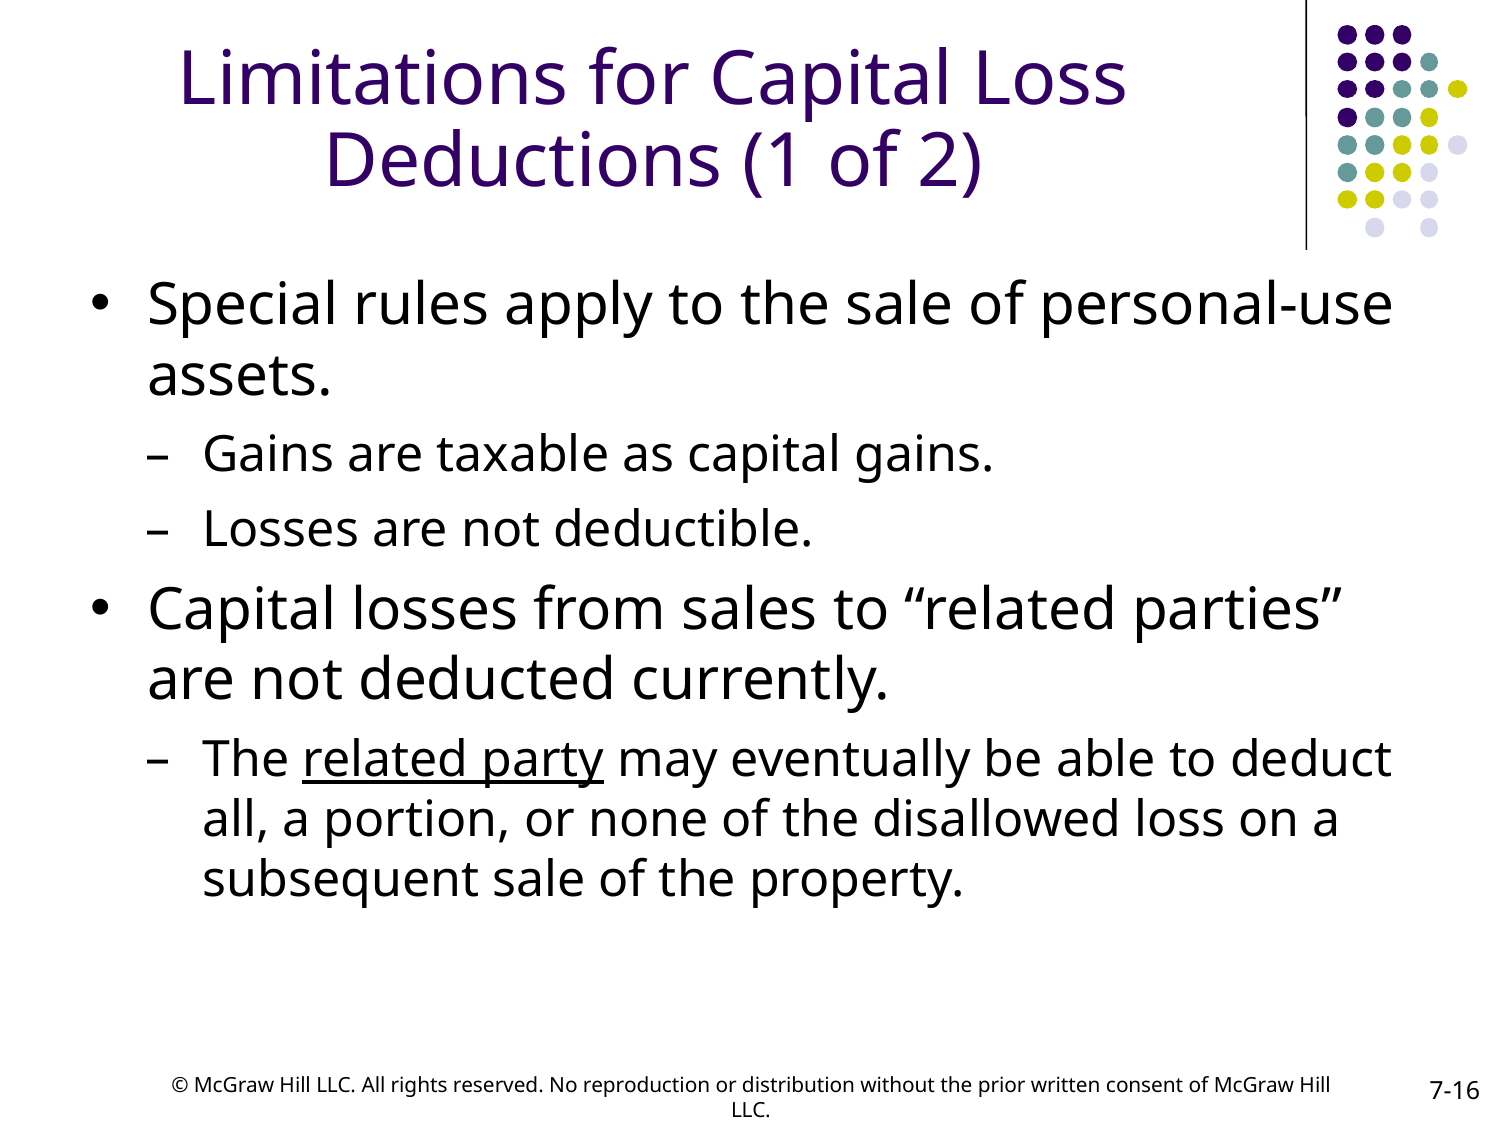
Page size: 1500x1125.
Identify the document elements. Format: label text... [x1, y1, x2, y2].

title Limitations for Capital Loss Deductions (1 of 2) [32, 8, 1275, 234]
list Special rules apply to the sale of personal-use assets. Gains are taxable as capital gains. Losses are not deductible. Capital losses from sales to “related parties” are not deducted currently. The related party may eventually be able to deduct all, a portion, or none of the disallowed loss on a subsequent sale of the property. [75, 259, 1425, 1062]
slide_number 7-16 [1345, 1061, 1496, 1122]
